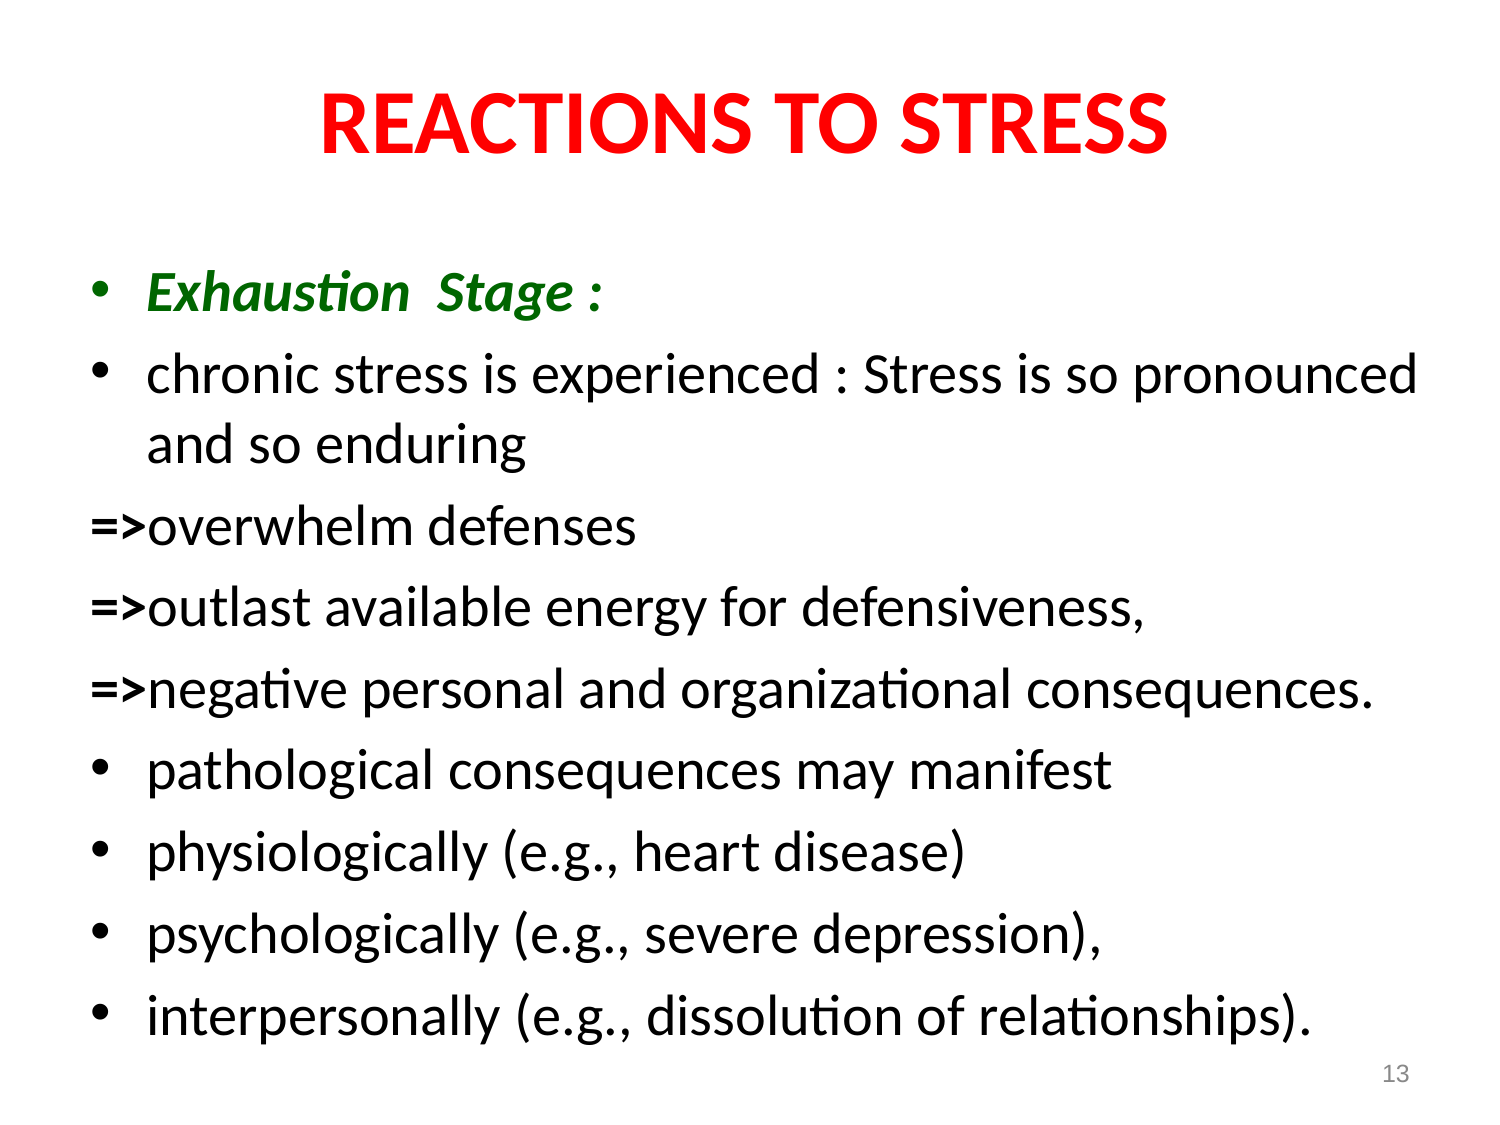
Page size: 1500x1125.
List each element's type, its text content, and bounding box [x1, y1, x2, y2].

slide_number 13 [1074, 1042, 1425, 1103]
title REACTIONS TO STRESS [70, 23, 1421, 211]
list Exhaustion Stage : chronic stress is experienced : Stress is so pronounced and so enduring =>overwhelm defenses =>outlast available energy for defensiveness, =>negative personal and organizational consequences. pathological consequences may manifest physiologically (e.g., heart disease) psychologically (e.g., severe depression), interpersonally (e.g., dissolution of relationships). [75, 164, 1500, 1125]
